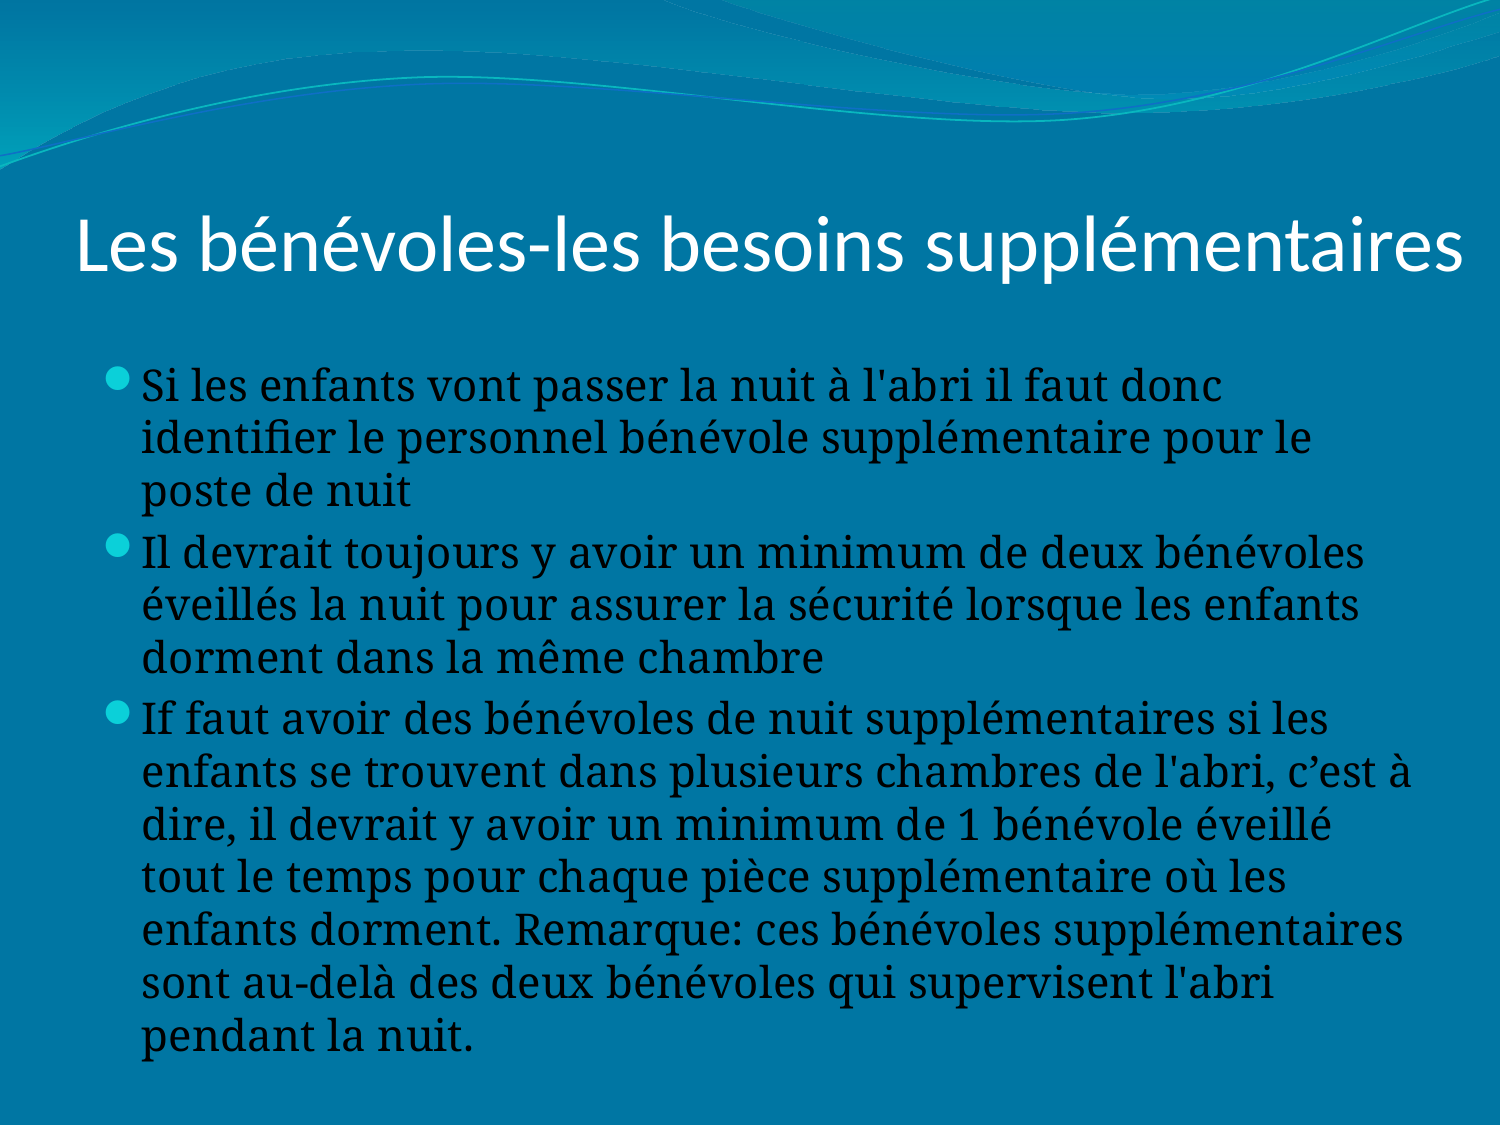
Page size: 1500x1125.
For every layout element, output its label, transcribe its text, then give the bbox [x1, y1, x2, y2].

list Si les enfants vont passer la nuit à l'abri il faut donc identifier le personnel bénévole supplémentaire pour le poste de nuit Il devrait toujours y avoir un minimum de deux bénévoles éveillés la nuit pour assurer la sécurité lorsque les enfants dorment dans la même chambre If faut avoir des bénévoles de nuit supplémentaires si les enfants se trouvent dans plusieurs chambres de l'abri, c’est à dire, il devrait y avoir un minimum de 1 bénévole éveillé tout le temps pour chaque pièce supplémentaire où les enfants dorment. Remarque: ces bénévoles supplémentaires sont au-delà des deux bénévoles qui supervisent l'abri pendant la nuit. [87, 350, 1438, 1070]
title Les bénévoles-les besoins supplémentaires [75, 99, 1500, 288]
